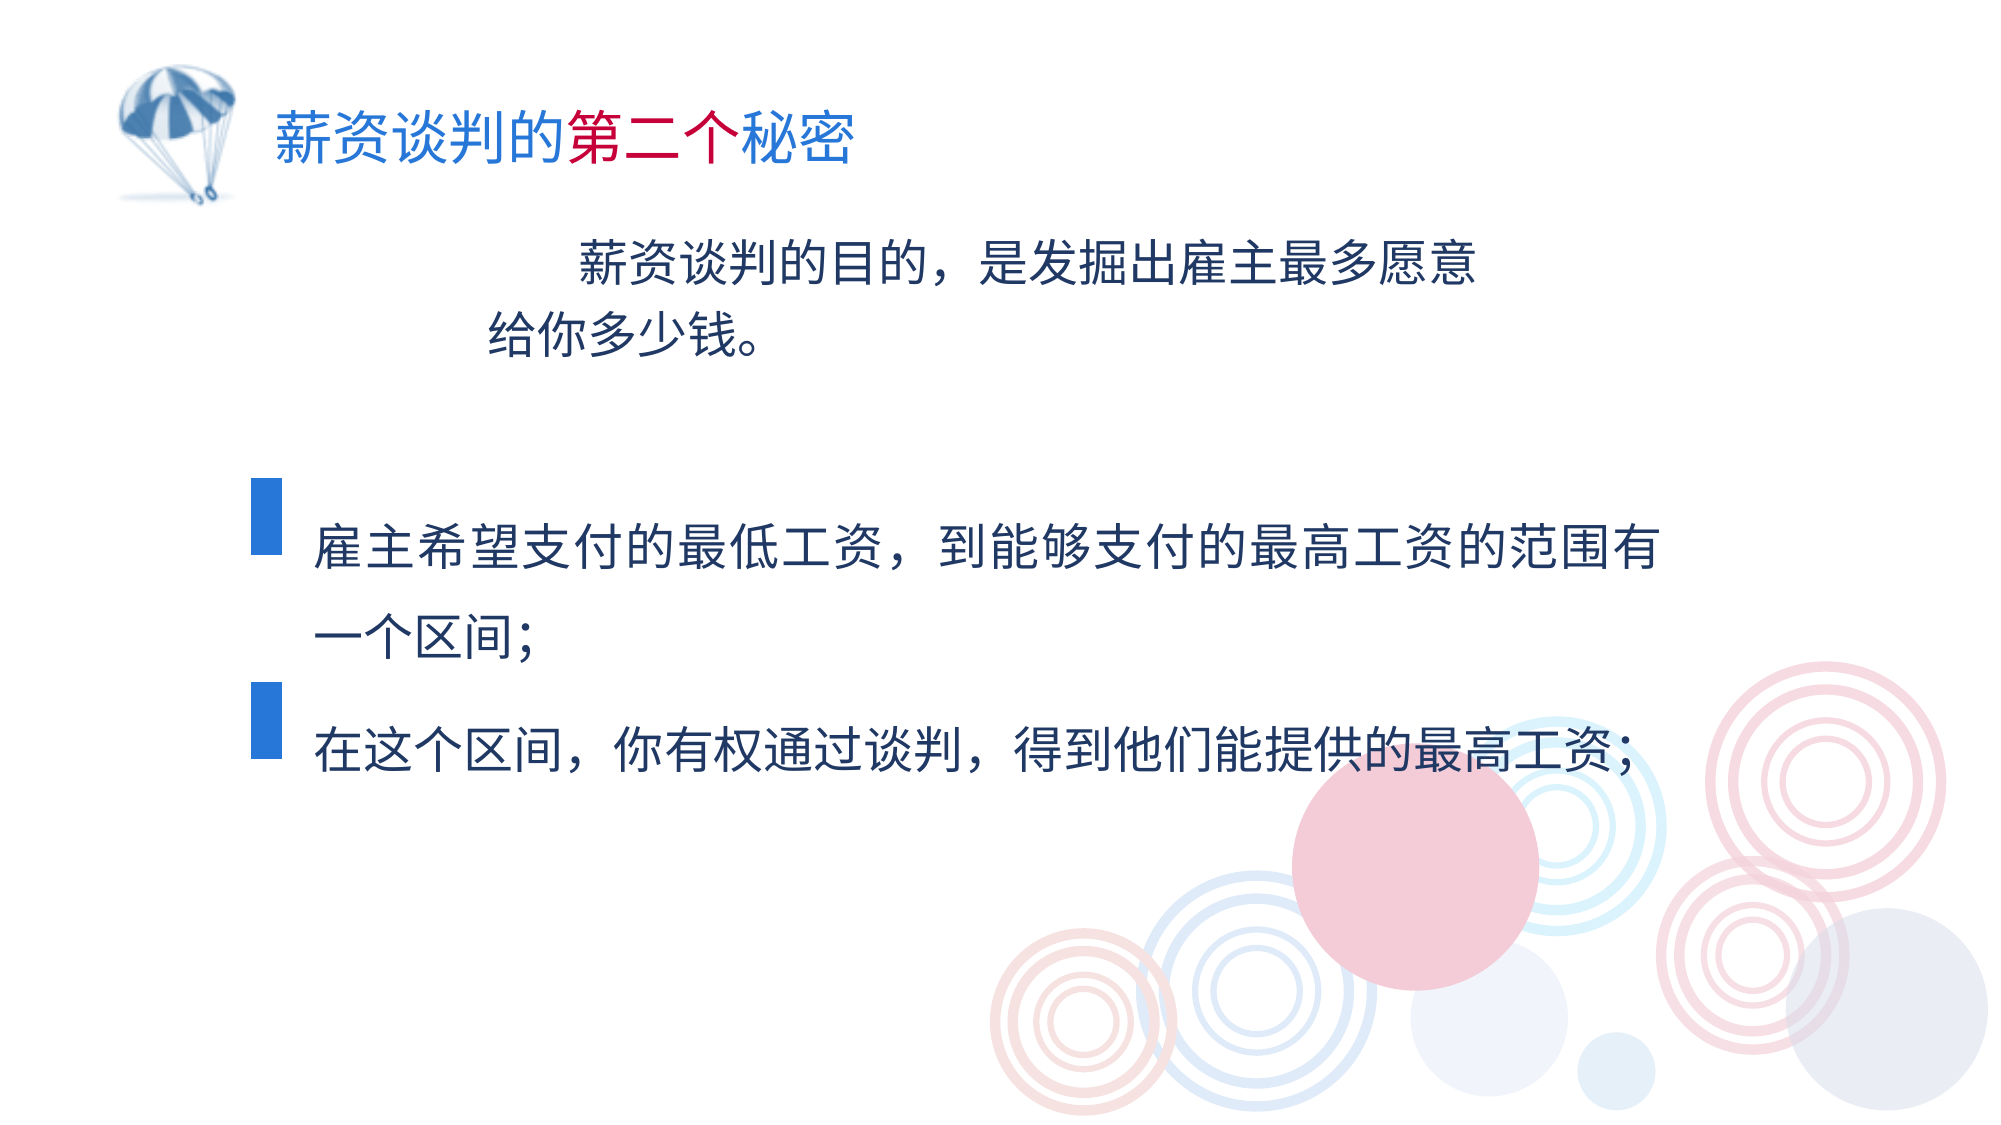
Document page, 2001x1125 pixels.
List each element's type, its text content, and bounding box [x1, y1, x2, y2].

text_box 薪资谈判的第二个秘密 [259, 94, 872, 179]
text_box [266, 478, 1734, 777]
picture [104, 61, 257, 213]
text_box 薪资谈判的目的，是发掘出雇主最多愿意给你多少钱。 [472, 212, 1523, 372]
